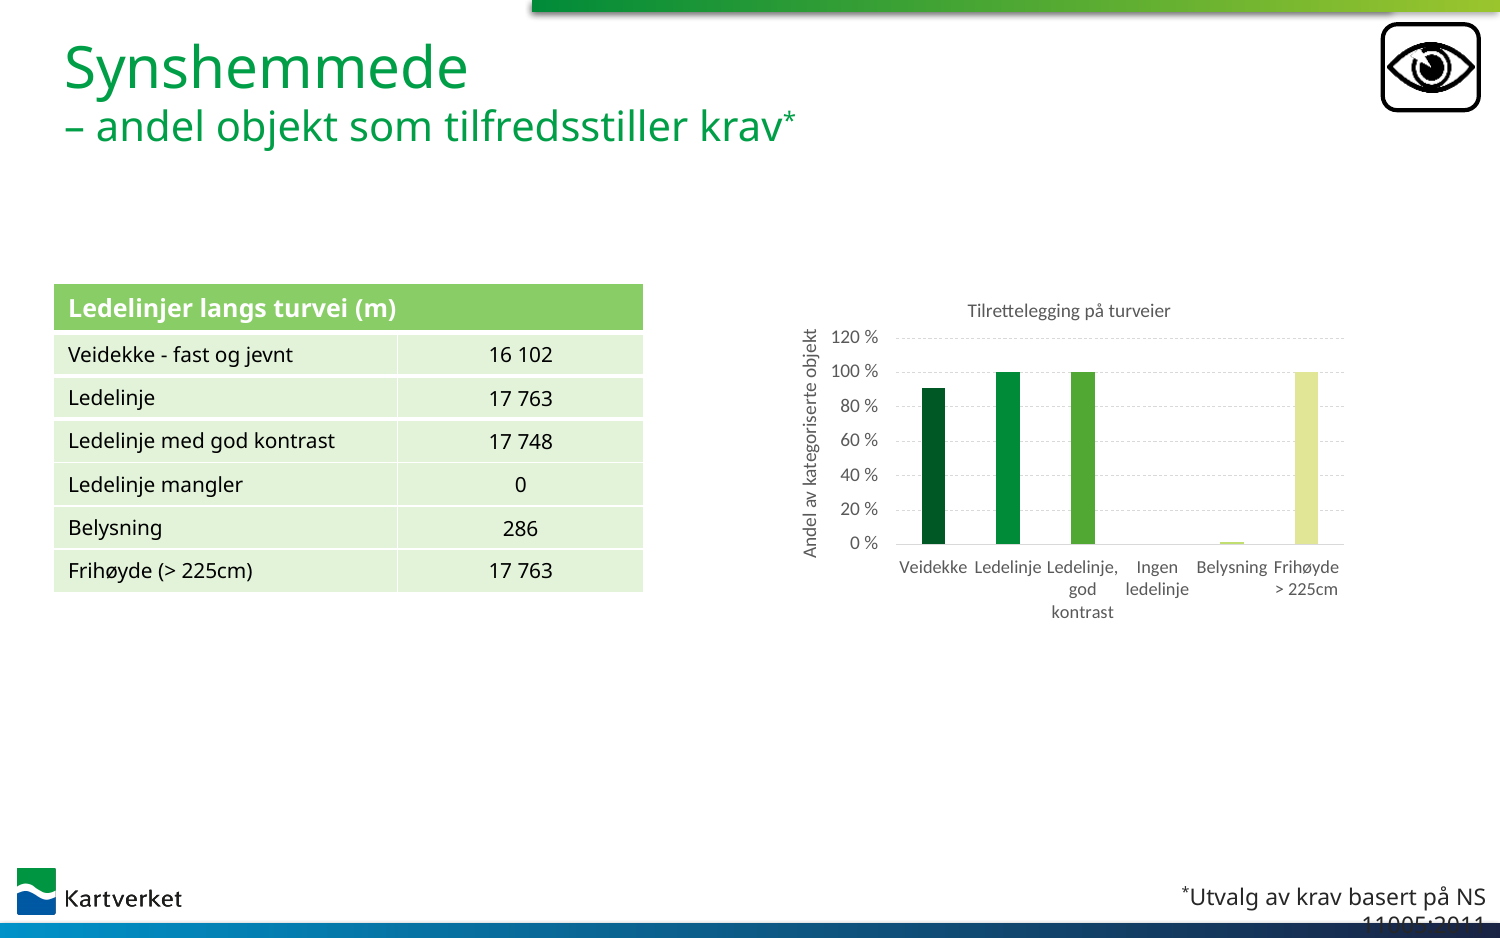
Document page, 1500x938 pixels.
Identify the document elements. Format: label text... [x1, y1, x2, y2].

table_cell 16 102 [398, 335, 643, 374]
table_cell Ledelinje med god kontrast [54, 421, 397, 462]
table_cell Belysning [54, 507, 397, 548]
table_cell 17 763 [398, 550, 643, 592]
picture [791, 291, 1348, 630]
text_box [1382, 24, 1480, 111]
table_cell 286 [398, 507, 643, 548]
table_cell 17 748 [398, 421, 643, 462]
table_cell Frihøyde (> 225cm) [54, 550, 397, 592]
table_cell Ledelinje mangler [54, 463, 397, 505]
text_box Synshemmede – andel objekt som tilfredsstiller krav* [49, 24, 1431, 158]
table_cell Veidekke - fast og jevnt [54, 335, 397, 374]
table_cell 17 763 [398, 378, 643, 417]
table_cell 0 [398, 463, 643, 505]
table_cell Ledelinje [54, 378, 397, 417]
text_box *Utvalg av krav basert på NS 11005:2011 [1068, 873, 1500, 938]
table_header Ledelinjer langs turvei (m) [54, 284, 643, 330]
